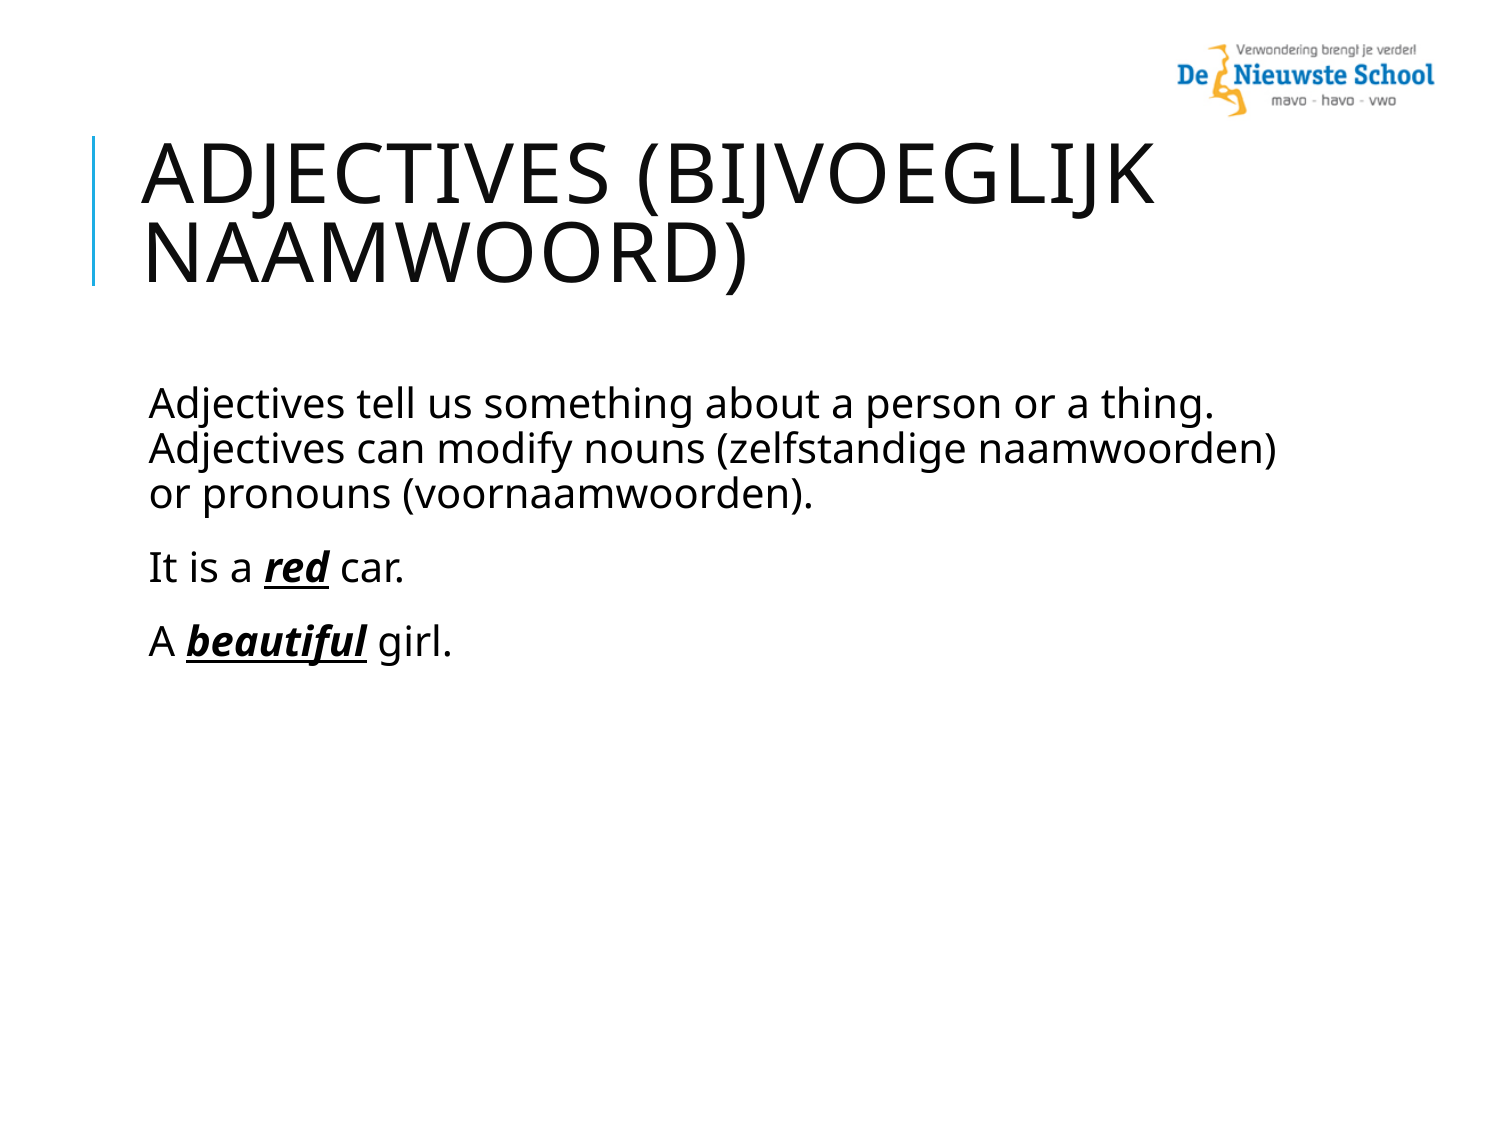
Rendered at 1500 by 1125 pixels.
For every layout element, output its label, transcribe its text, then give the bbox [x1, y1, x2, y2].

picture [1174, 18, 1437, 139]
title Adjectives (bijvoeglijk naamwoord) [126, 96, 1322, 342]
list Adjectives tell us something about a person or a thing. Adjectives can modify nouns (zelfstandige naamwoorden) or pronouns (voornaamwoorden). It is a red car. A beautiful girl. [126, 375, 1322, 1035]
